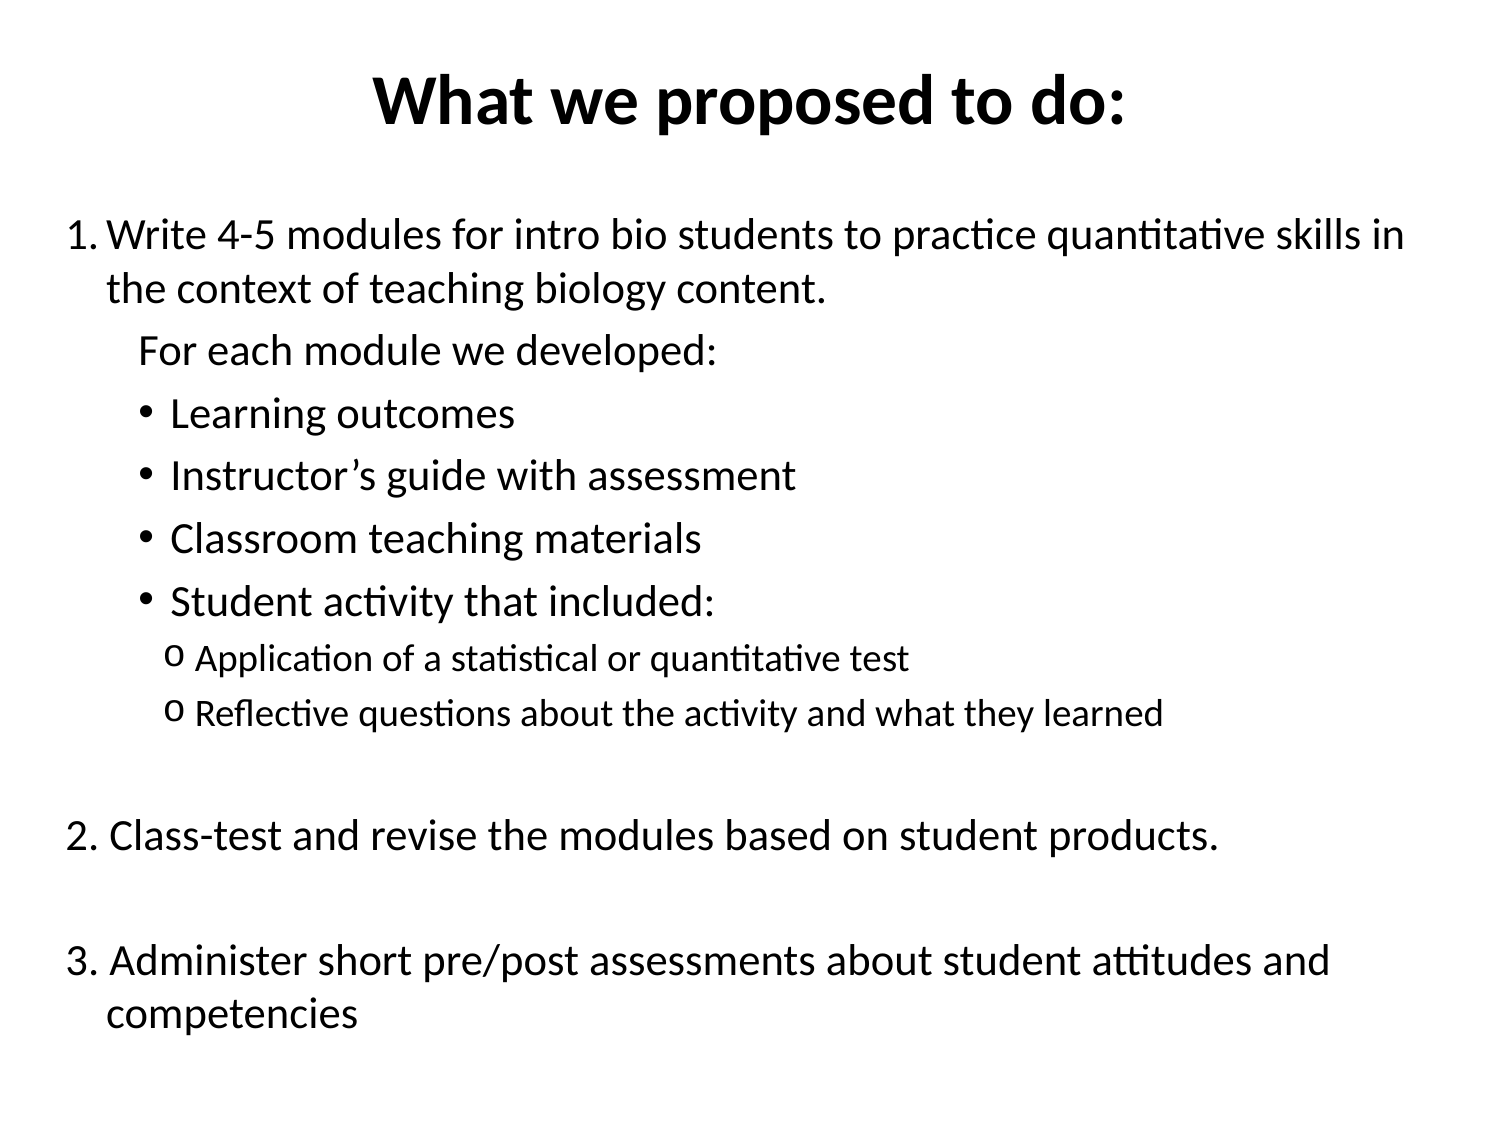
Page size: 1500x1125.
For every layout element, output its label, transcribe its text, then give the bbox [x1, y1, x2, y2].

title What we proposed to do: [75, 45, 1425, 197]
list Write 4-5 modules for intro bio students to practice quantitative skills in the context of teaching biology content. For each module we developed: Learning outcomes Instructor’s guide with assessment Classroom teaching materials Student activity that included: Application of a statistical or quantitative test Reflective questions about the activity and what they learned 2. Class-test and revise the modules based on student products. 3. Administer short pre/post assessments about student attitudes and competencies [50, 197, 1461, 1049]
